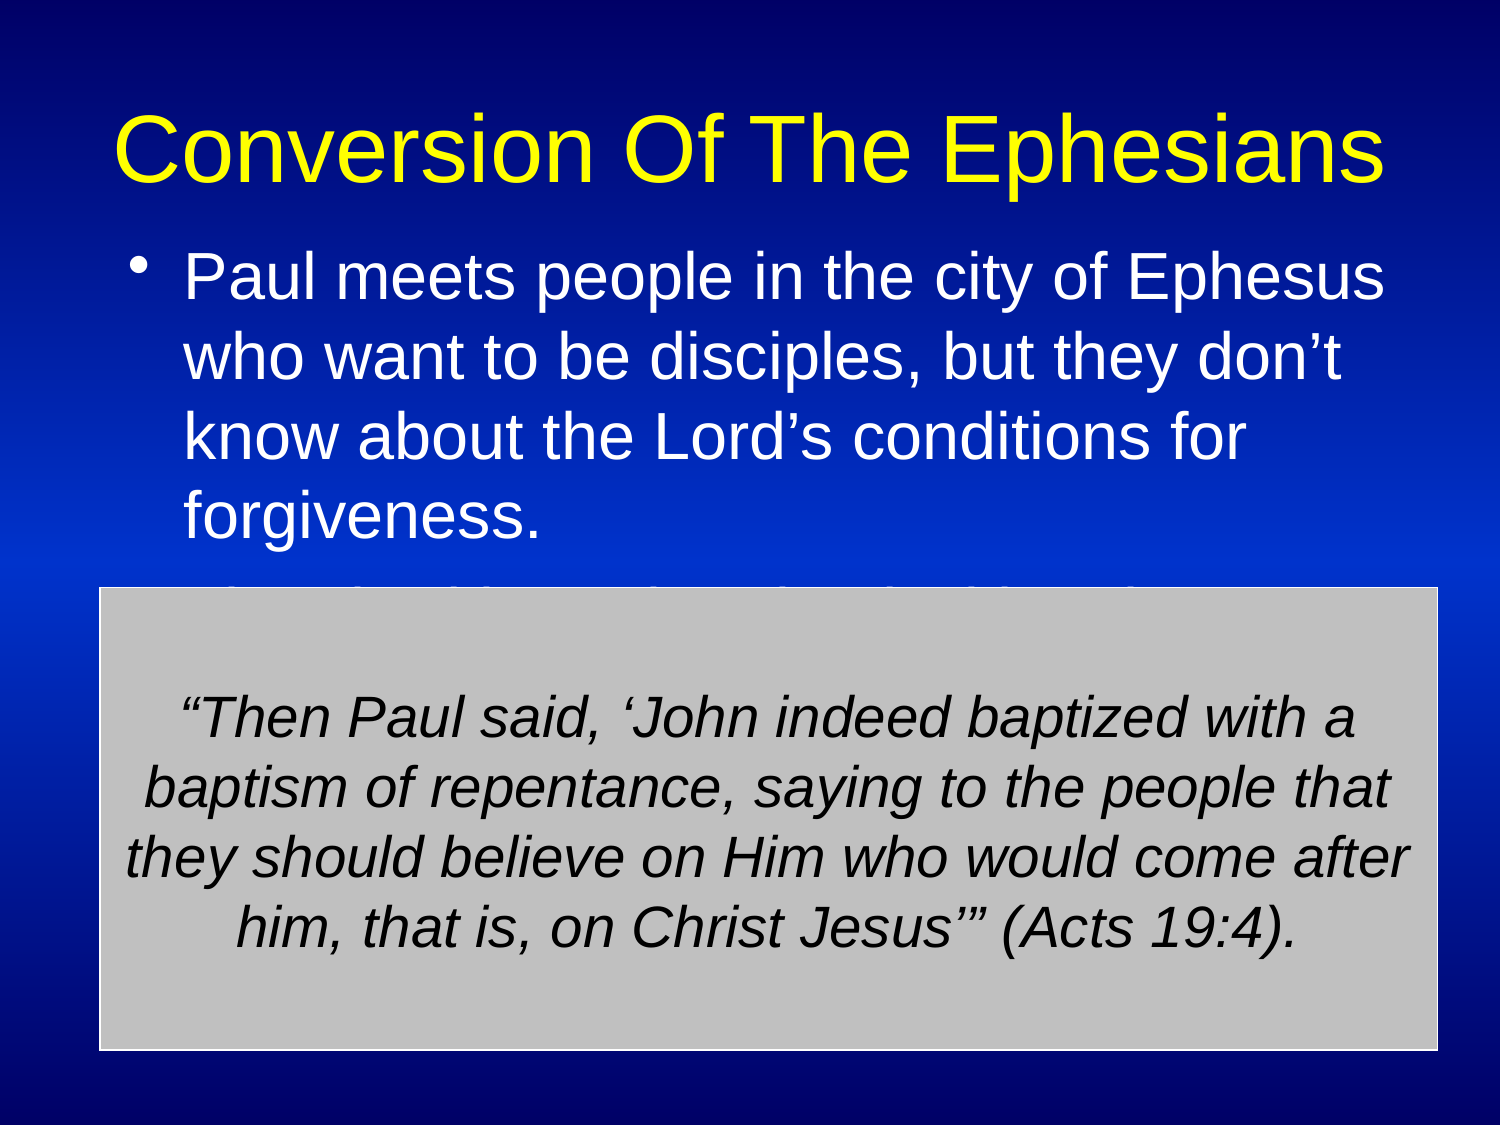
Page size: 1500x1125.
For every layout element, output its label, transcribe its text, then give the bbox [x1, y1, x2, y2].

text_box “Then Paul said, ‘John indeed baptized with a baptism of repentance, saying to the people that they should believe on Him who would come after him, that is, on Christ Jesus’” (Acts 19:4). [99, 587, 1438, 1050]
list Paul meets people in the city of Ephesus who want to be disciples, but they don’t know about the Lord’s conditions for forgiveness. They had been baptized with John’s baptism (John the Baptizer). Paul explains the difference between John’s baptism and baptism into Christ. [112, 224, 1463, 1013]
title Conversion Of The Ephesians [37, 50, 1463, 238]
